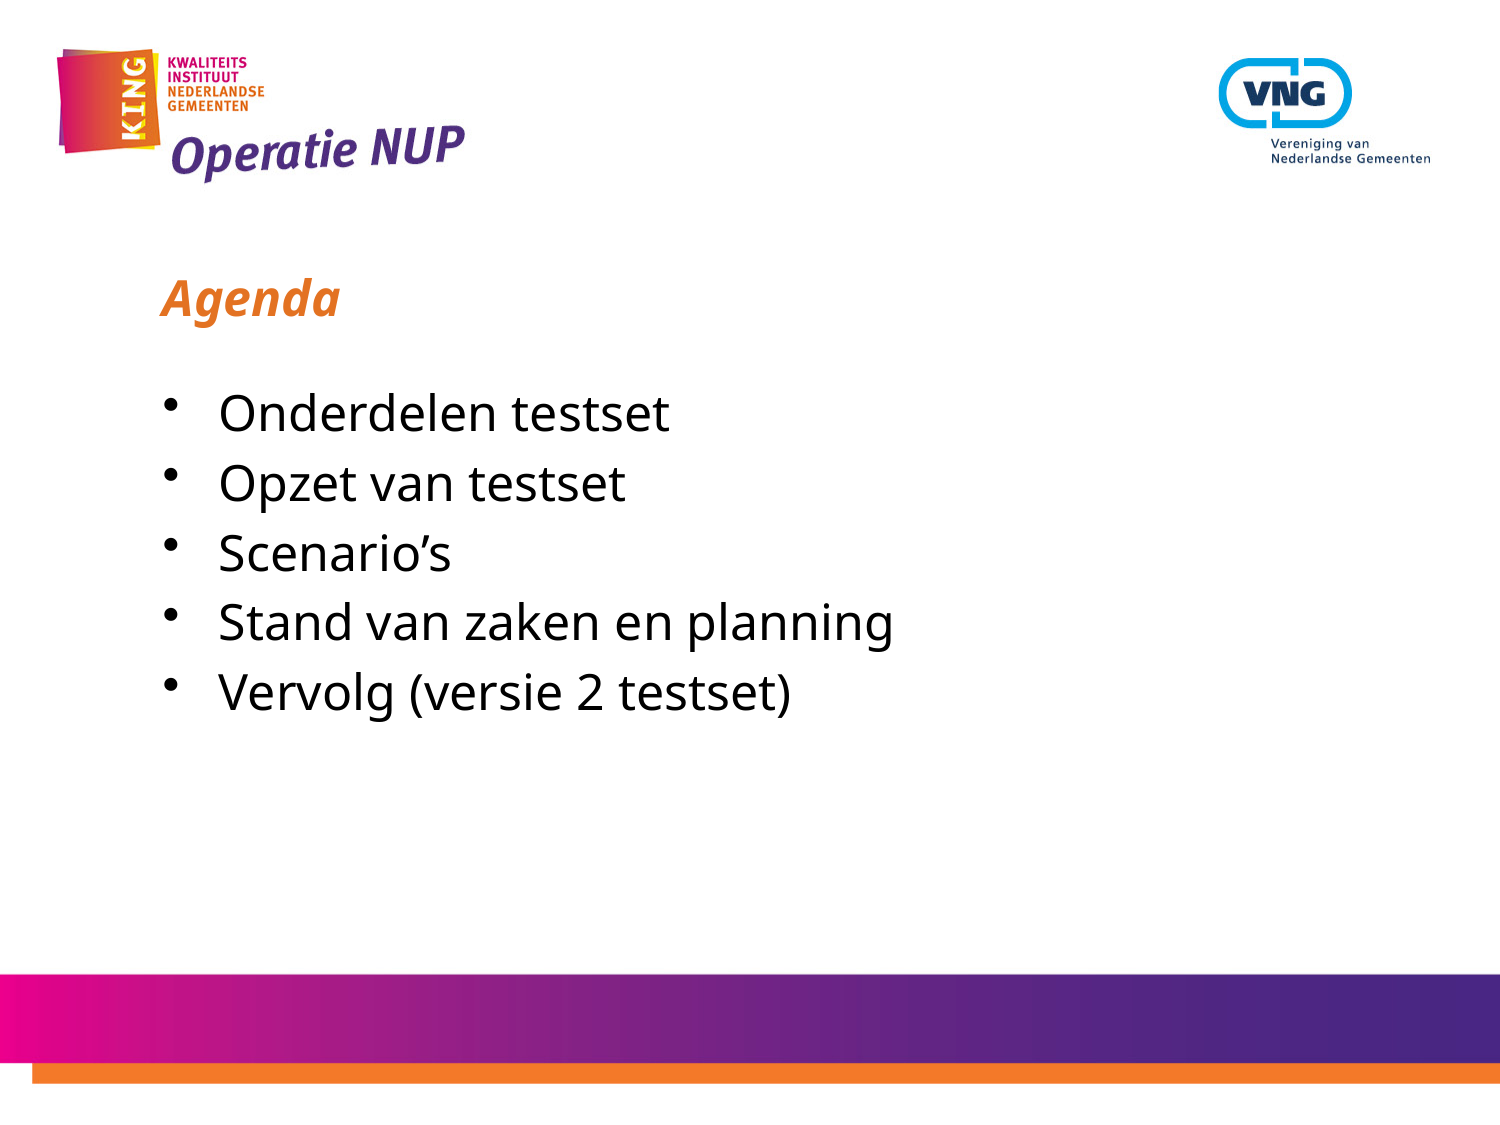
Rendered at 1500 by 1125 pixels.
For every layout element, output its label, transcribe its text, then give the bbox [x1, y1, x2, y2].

title Agenda [147, 231, 1402, 362]
picture [0, 0, 1500, 1125]
list Onderdelen testset Opzet van testset Scenario’s Stand van zaken en planning Vervolg (versie 2 testset) [147, 373, 1428, 953]
